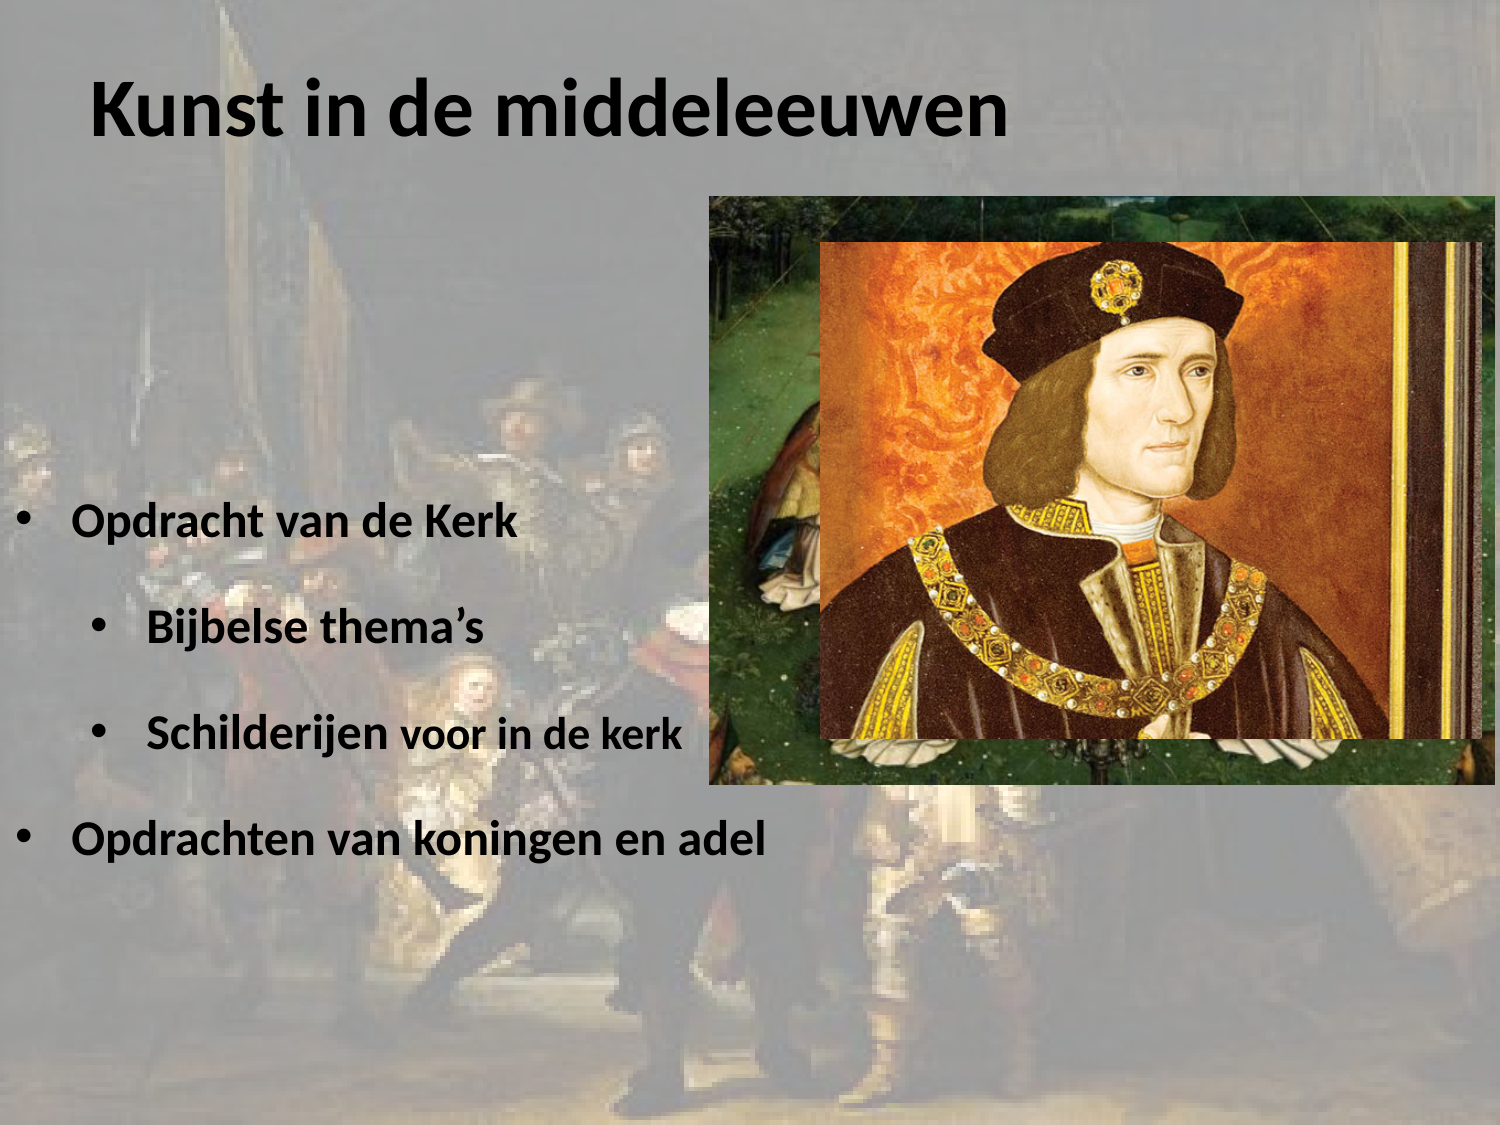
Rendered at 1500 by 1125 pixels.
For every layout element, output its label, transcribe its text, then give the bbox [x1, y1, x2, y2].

list Opdracht van de Kerk Bijbelse thema’s Schilderijen voor in de kerk Opdrachten van koningen en adel [0, 444, 809, 988]
title Kunst in de middeleeuwen [75, 44, 1329, 161]
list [709, 196, 1495, 785]
picture [820, 242, 1483, 739]
